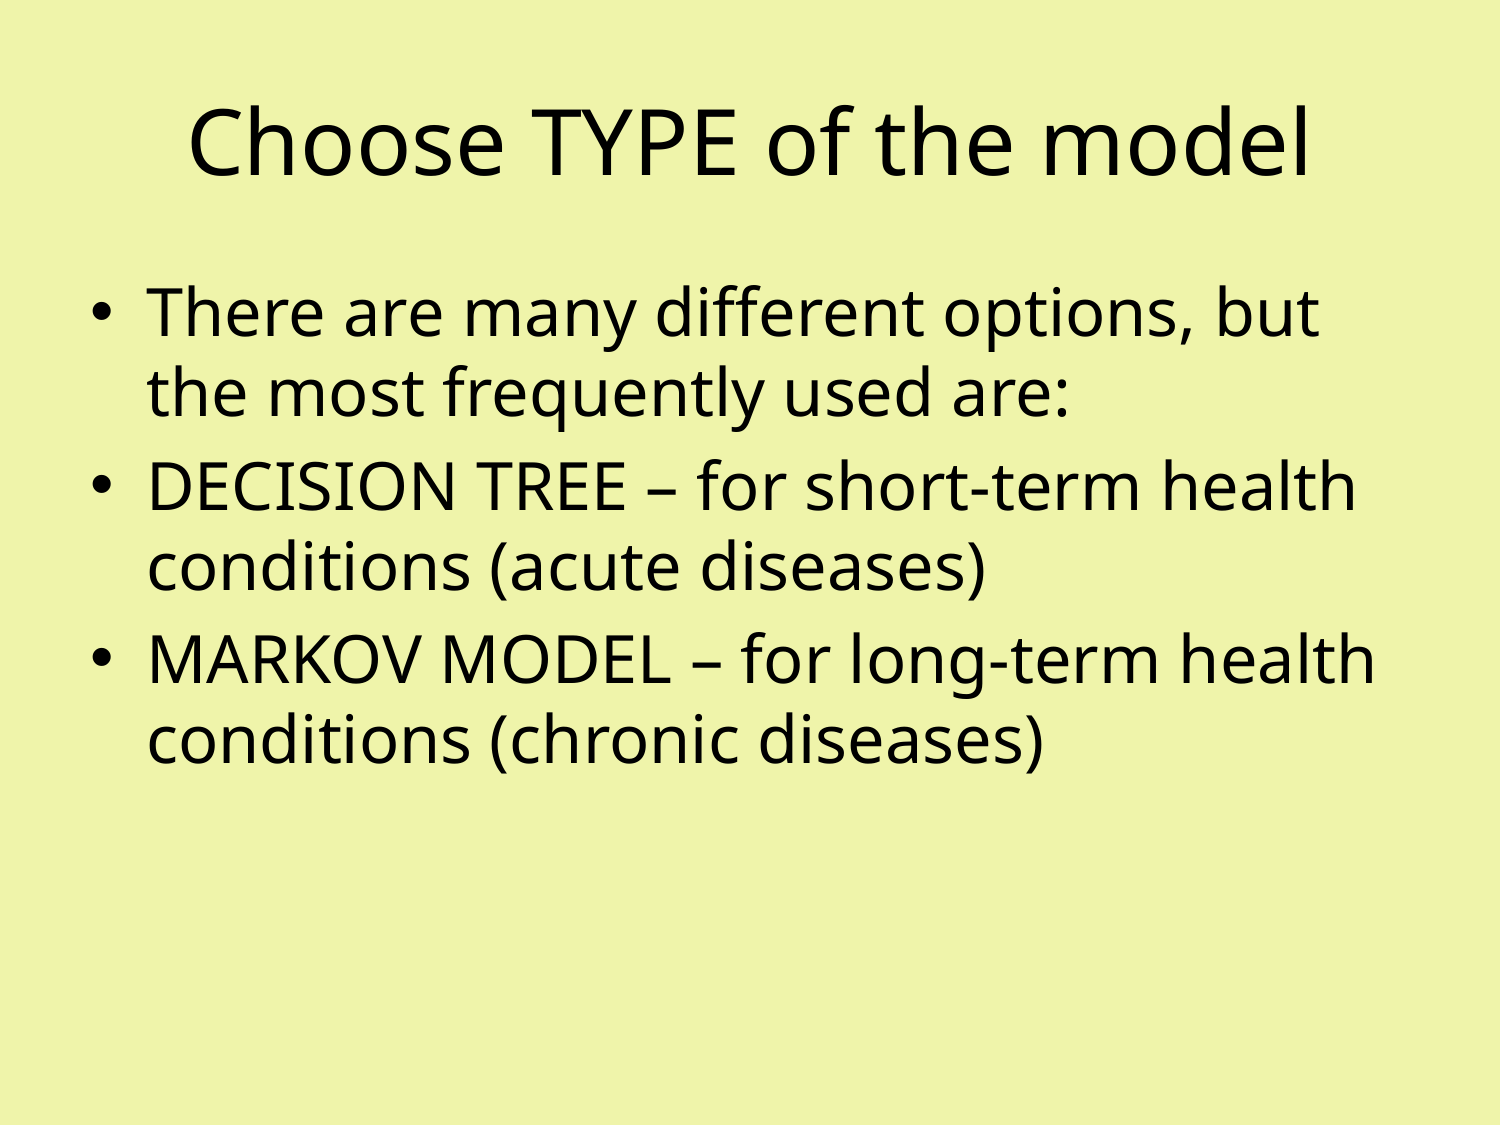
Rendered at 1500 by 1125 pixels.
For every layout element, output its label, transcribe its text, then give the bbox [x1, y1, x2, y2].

list There are many different options, but the most frequently used are: DECISION TREE – for short-term health conditions (acute diseases) MARKOV MODEL – for long-term health conditions (chronic diseases) [75, 262, 1425, 1005]
title Choose TYPE of the model [75, 45, 1425, 233]
